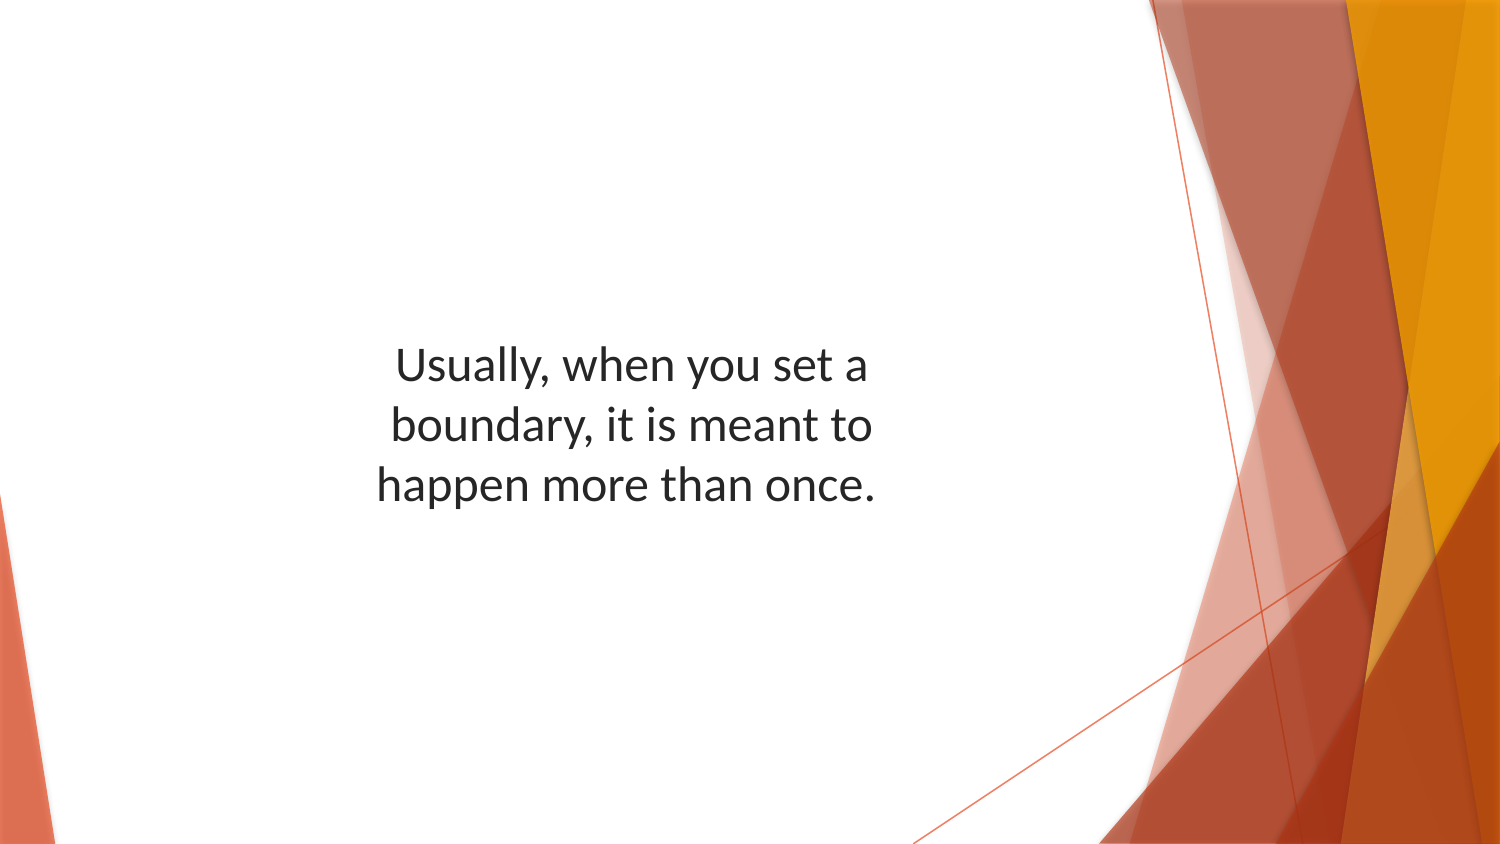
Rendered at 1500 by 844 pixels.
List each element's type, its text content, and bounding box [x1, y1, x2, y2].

list Usually, when you set a boundary, it is meant to happen more than once. [301, 197, 963, 647]
